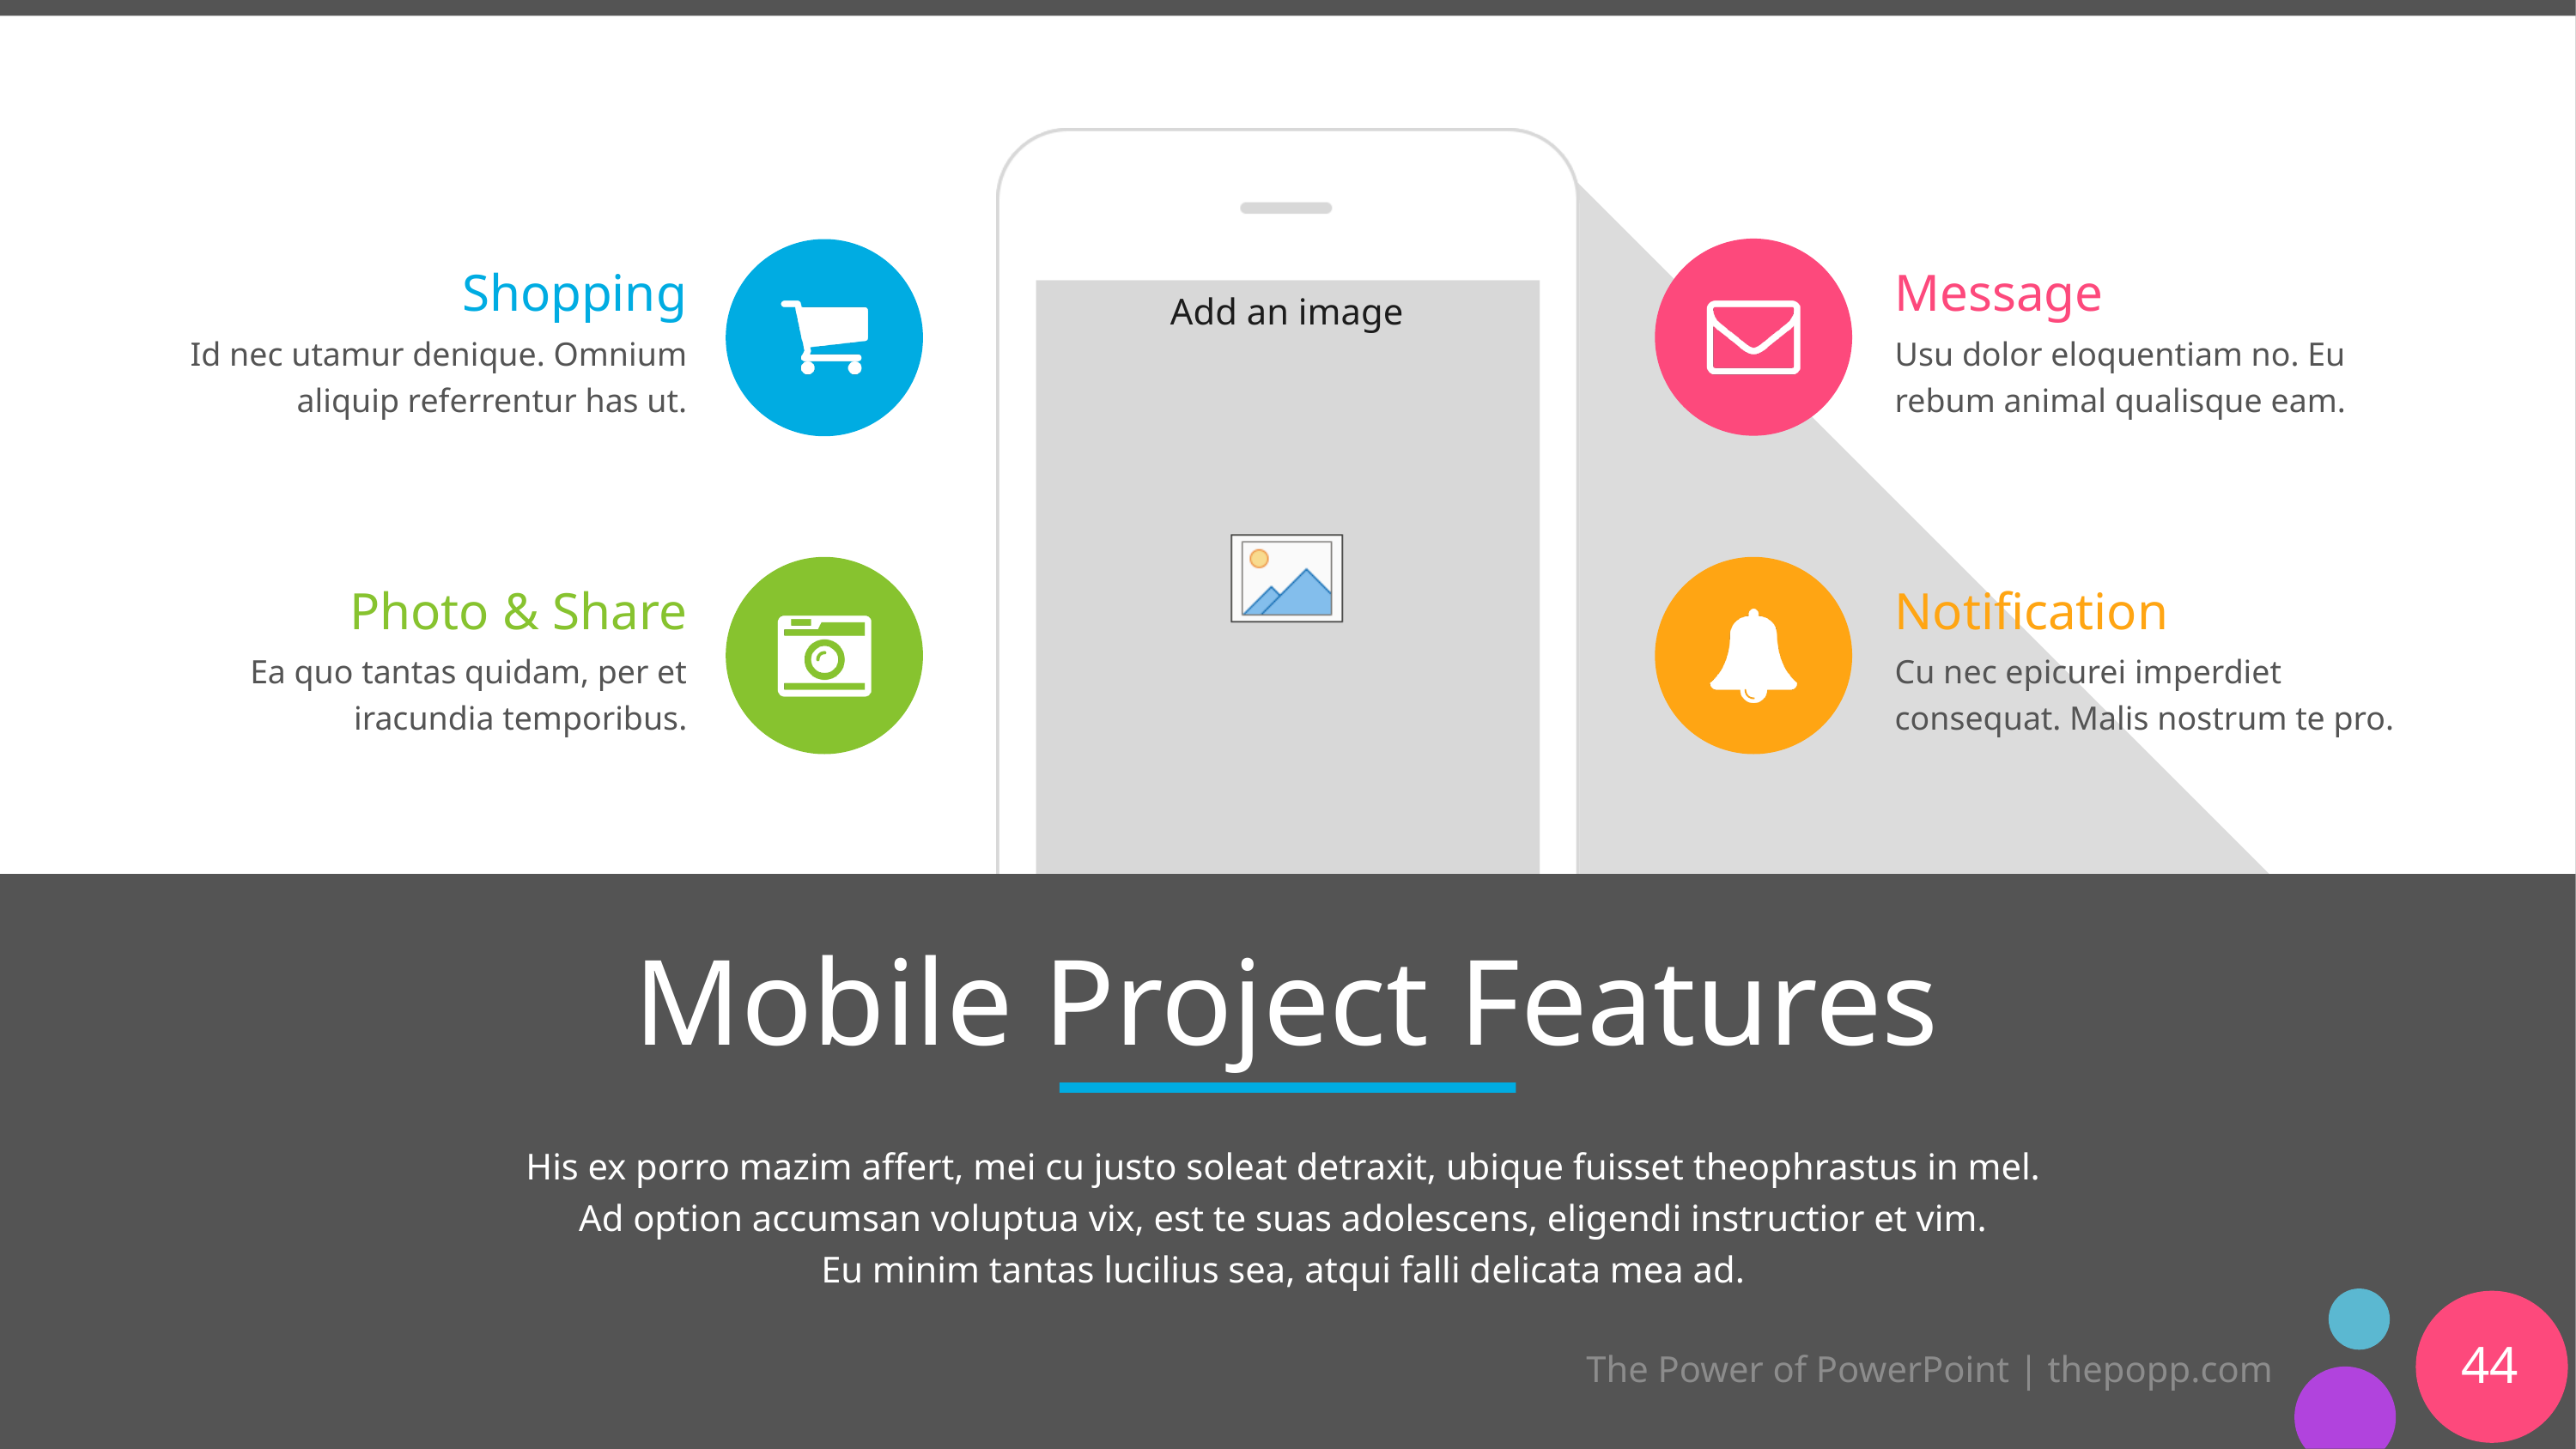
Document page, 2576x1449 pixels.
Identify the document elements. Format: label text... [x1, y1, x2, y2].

footer The Power of PowerPoint | thepopp.com [1479, 1332, 2296, 1410]
picture [777, 608, 872, 703]
list Notification [1871, 555, 2465, 632]
list Shopping [116, 238, 710, 314]
list Usu dolor eloquentiam no. Eu rebum animal qualisque eam. [1871, 314, 2472, 441]
list Ea quo tantas quidam, per et iracundia temporibus. [110, 632, 711, 759]
title Mobile Project Features [102, 890, 2472, 1081]
list Cu nec epicurei imperdiet consequat. Malis nostrum te pro. [1871, 632, 2472, 759]
picture [1706, 608, 1801, 703]
list Id nec utamur denique. Omnium aliquip referrentur has ut. [110, 314, 711, 441]
list Message [1871, 237, 2465, 314]
list Photo & Share [116, 555, 710, 632]
picture [781, 301, 867, 374]
picture [1706, 290, 1801, 385]
picture [996, 128, 1580, 875]
list His ex porro mazim affert, mei cu justo soleat detraxit, ubique fuisset theophrastus in mel. Ad option accumsan voluptua vix, est te suas adolescens, eligendi instructior et vim. Eu minim tantas lucilius sea, atqui falli delicata mea ad. [60, 1124, 2516, 1331]
slide_number 44 [2414, 1328, 2567, 1406]
